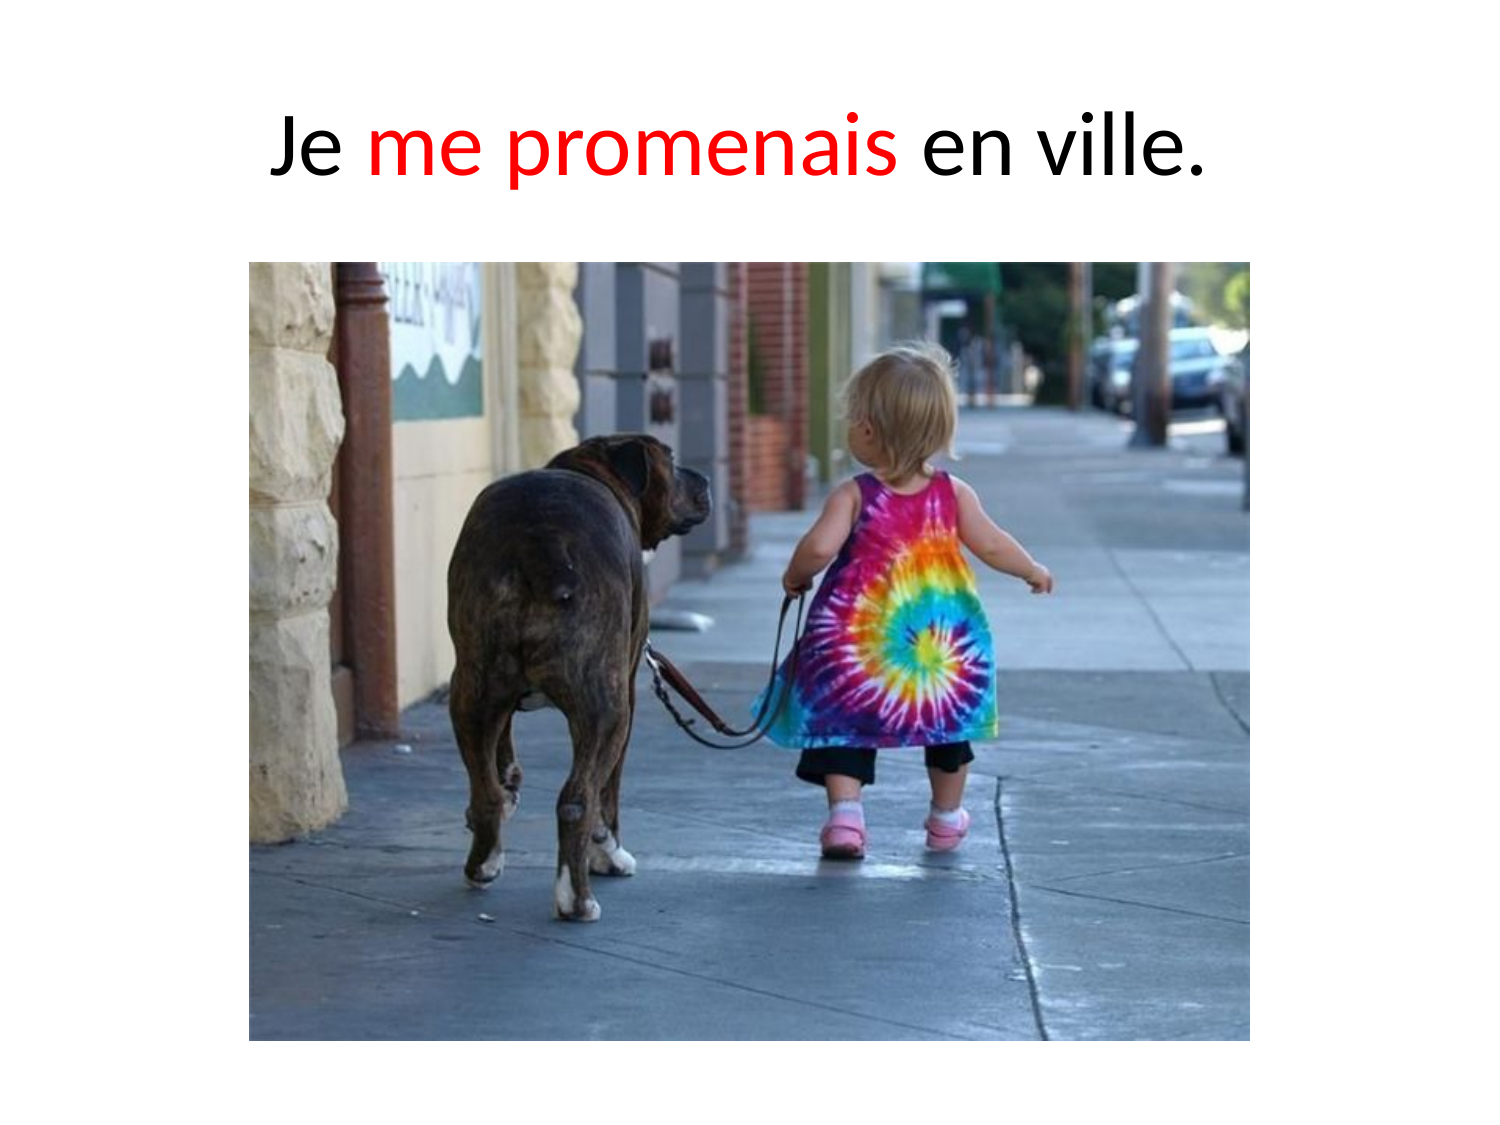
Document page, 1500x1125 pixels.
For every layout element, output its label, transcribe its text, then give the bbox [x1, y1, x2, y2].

picture [249, 262, 1251, 1041]
title Je me promenais en ville. [75, 45, 1425, 233]
